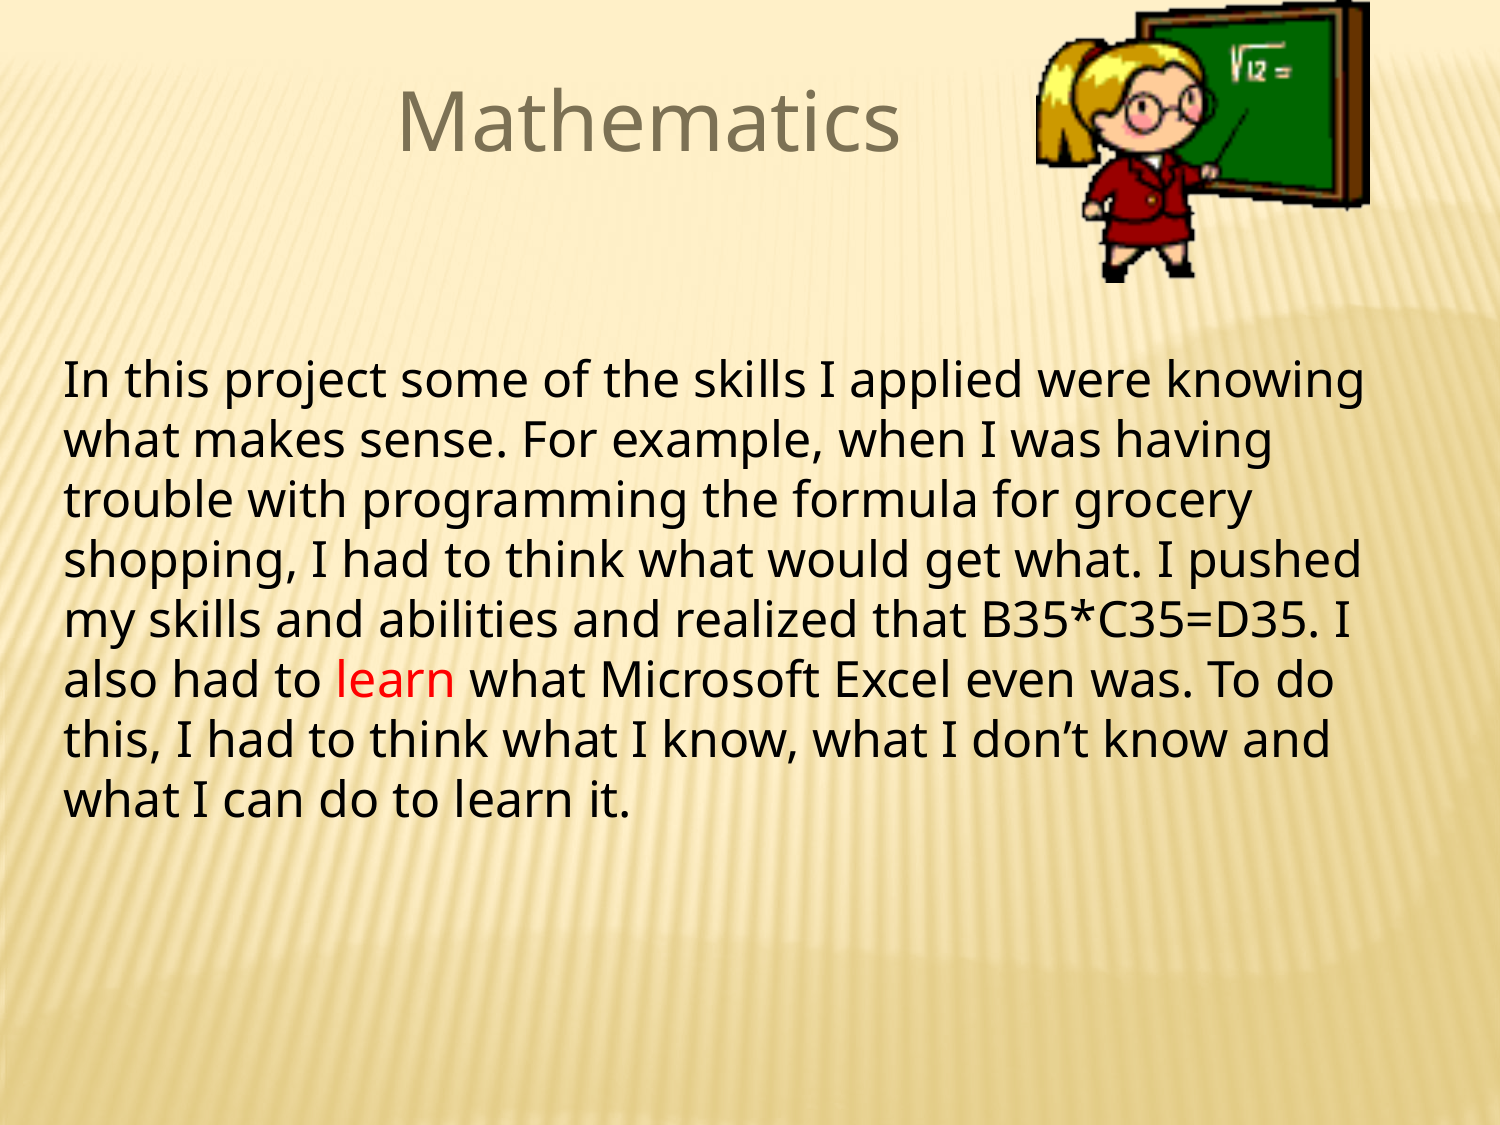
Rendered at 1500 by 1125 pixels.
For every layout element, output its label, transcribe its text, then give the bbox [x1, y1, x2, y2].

text_box In this project some of the skills I applied were knowing what makes sense. For example, when I was having trouble with programming the formula for grocery shopping, I had to think what would get what. I pushed my skills and abilities and realized that B35*C35=D35. I also had to learn what Microsoft Excel even was. To do this, I had to think what I know, what I don’t know and what I can do to learn it. [48, 339, 1445, 835]
text_box Mathematics [64, 61, 1025, 176]
picture [1035, 0, 1370, 284]
